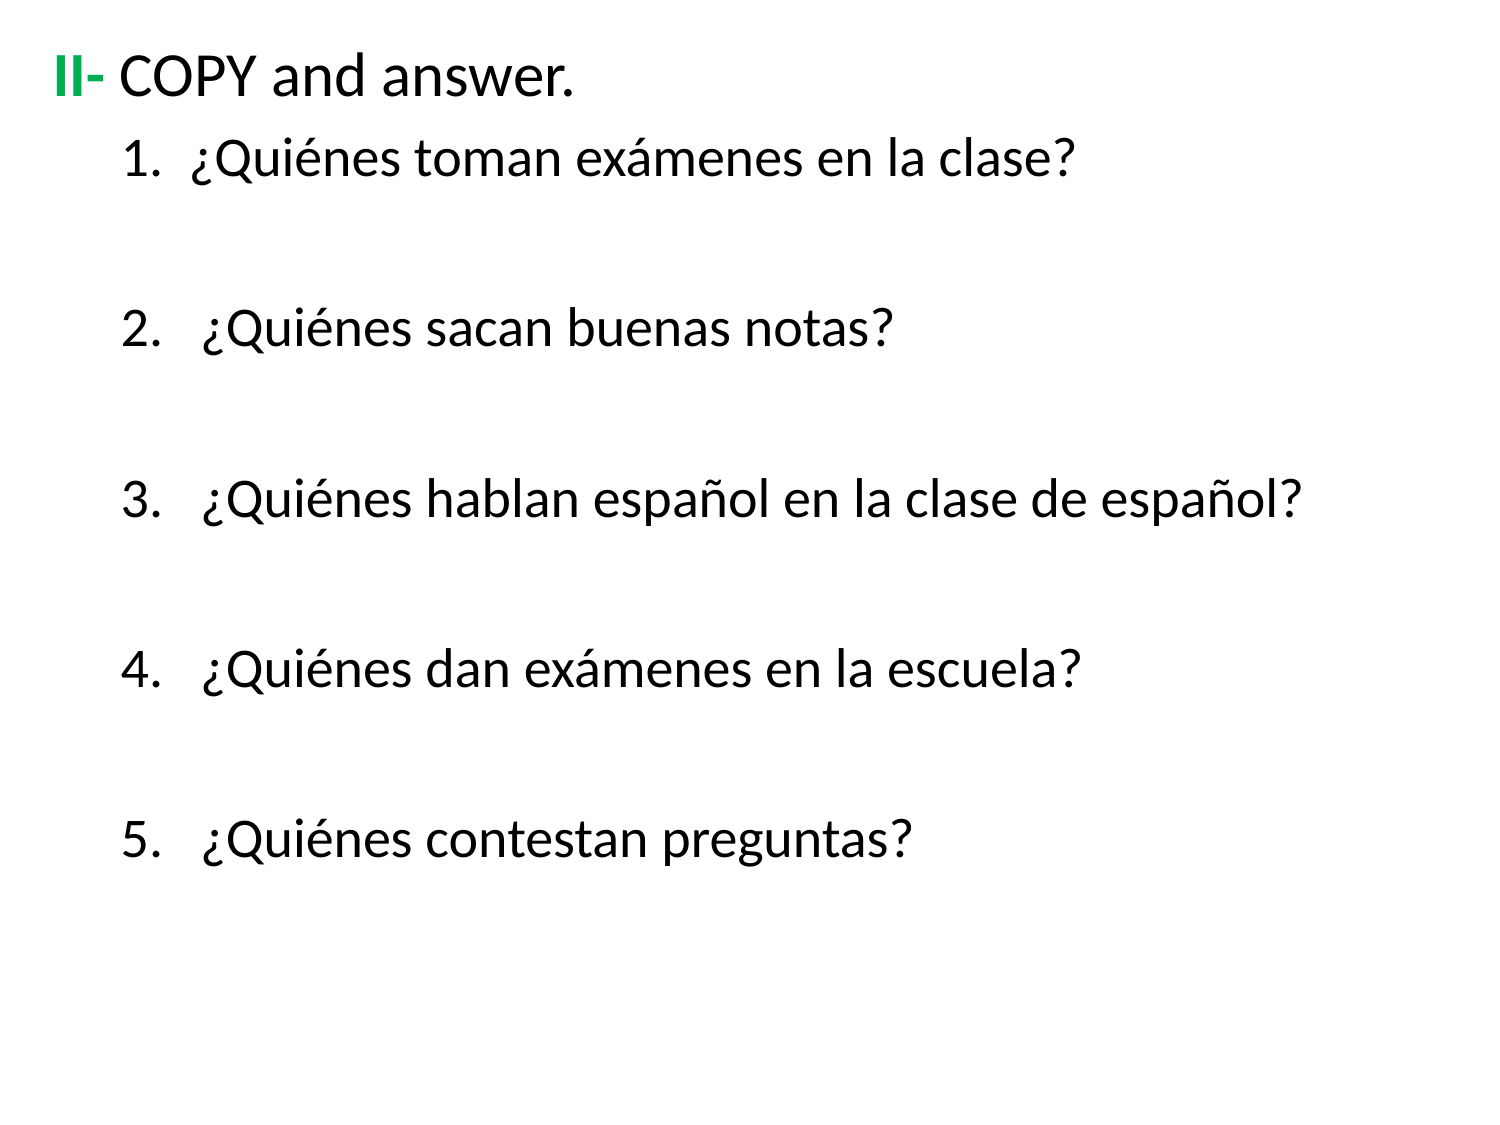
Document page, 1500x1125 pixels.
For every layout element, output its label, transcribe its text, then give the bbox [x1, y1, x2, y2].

list II- COPY and answer. ¿Quiénes toman exámenes en la clase? ¿Quiénes sacan buenas notas? ¿Quiénes hablan español en la clase de español? ¿Quiénes dan exámenes en la escuela? ¿Quiénes contestan preguntas? [37, 26, 1463, 964]
